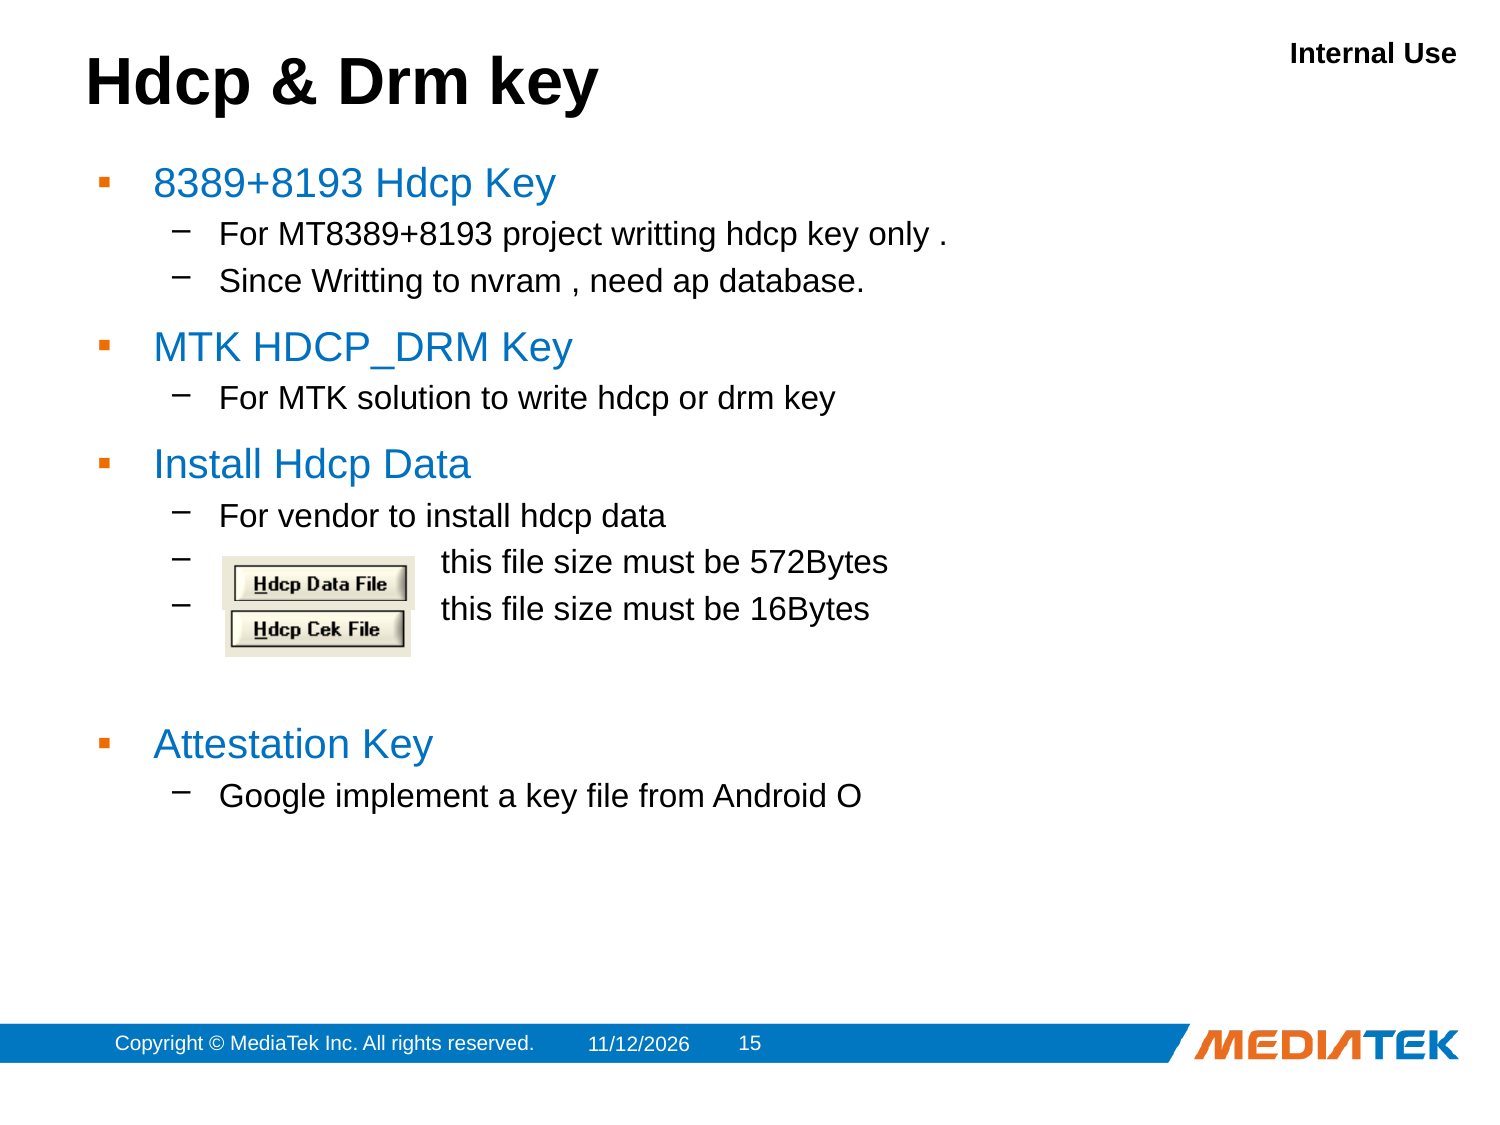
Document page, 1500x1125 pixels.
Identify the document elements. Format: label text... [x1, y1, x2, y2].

title Hdcp & Drm key [70, 23, 1442, 132]
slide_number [573, 1022, 711, 1090]
list 8389+8193 Hdcp Key For MT8389+8193 project writting hdcp key only . Since Writting to nvram , need ap database. MTK HDCP_DRM Key For MTK solution to write hdcp or drm key Install Hdcp Data For vendor to install hdcp data this file size must be 572Bytes this file size must be 16Bytes Attestation Key Google implement a key file from Android O [81, 147, 1454, 1009]
picture [789, 1023, 1459, 1063]
picture [0, 1023, 99, 1063]
picture [222, 555, 415, 657]
slide_number 14 [711, 1022, 789, 1090]
footer Copyright © MediaTek Inc. All rights reserved. [99, 1022, 573, 1090]
